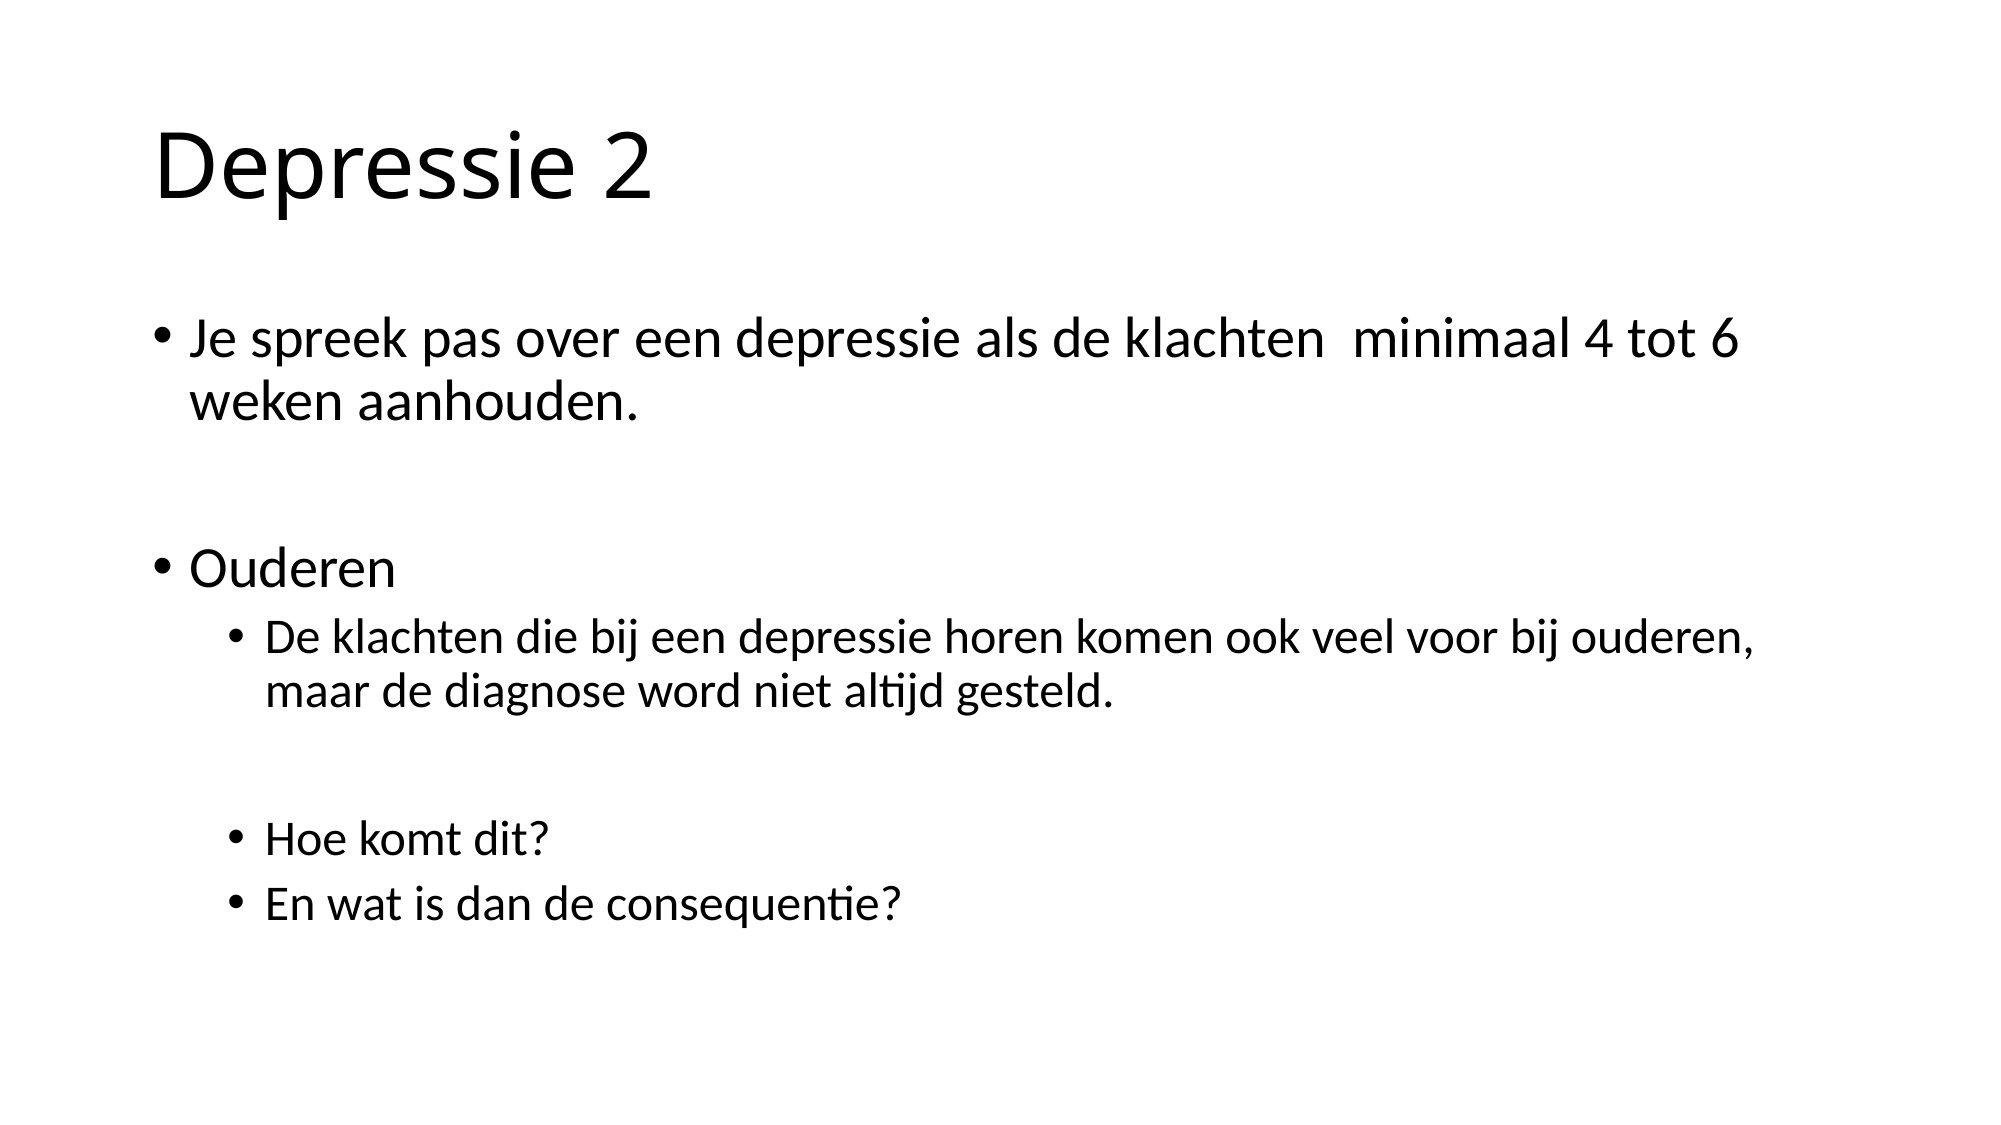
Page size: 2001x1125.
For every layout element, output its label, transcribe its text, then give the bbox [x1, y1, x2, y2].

title Depressie 2 [137, 59, 1863, 278]
list Je spreek pas over een depressie als de klachten minimaal 4 tot 6 weken aanhouden. Ouderen De klachten die bij een depressie horen komen ook veel voor bij ouderen, maar de diagnose word niet altijd gesteld. Hoe komt dit? En wat is dan de consequentie? [137, 299, 1863, 1014]
